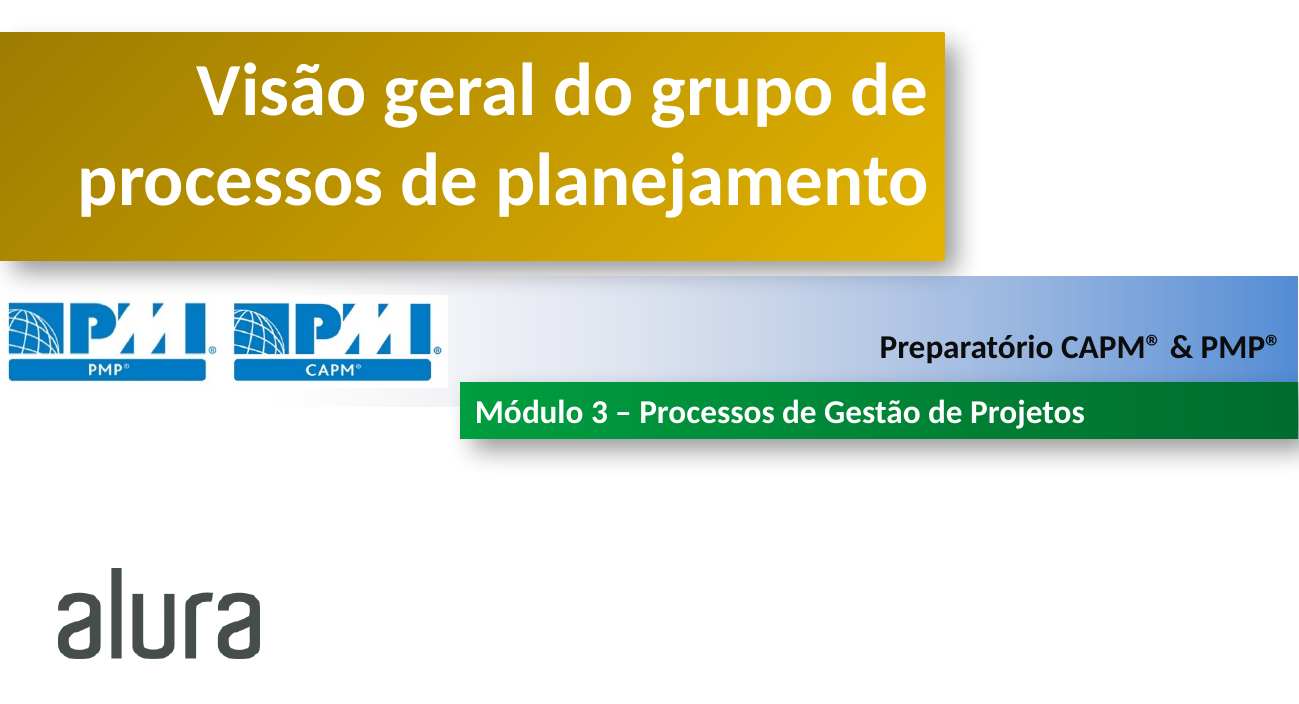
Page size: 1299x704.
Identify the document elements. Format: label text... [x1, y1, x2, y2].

picture [58, 568, 260, 660]
text_box [270, 374, 1298, 407]
text_box [270, 276, 1298, 317]
text_box Módulo 3 – Processos de Gestão de Projetos [460, 382, 1299, 439]
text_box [0, 294, 449, 390]
text_box Visão geral do grupo de processos de planejamento [0, 32, 945, 261]
text_box Preparatório CAPM® & PMP® [452, 317, 1298, 374]
